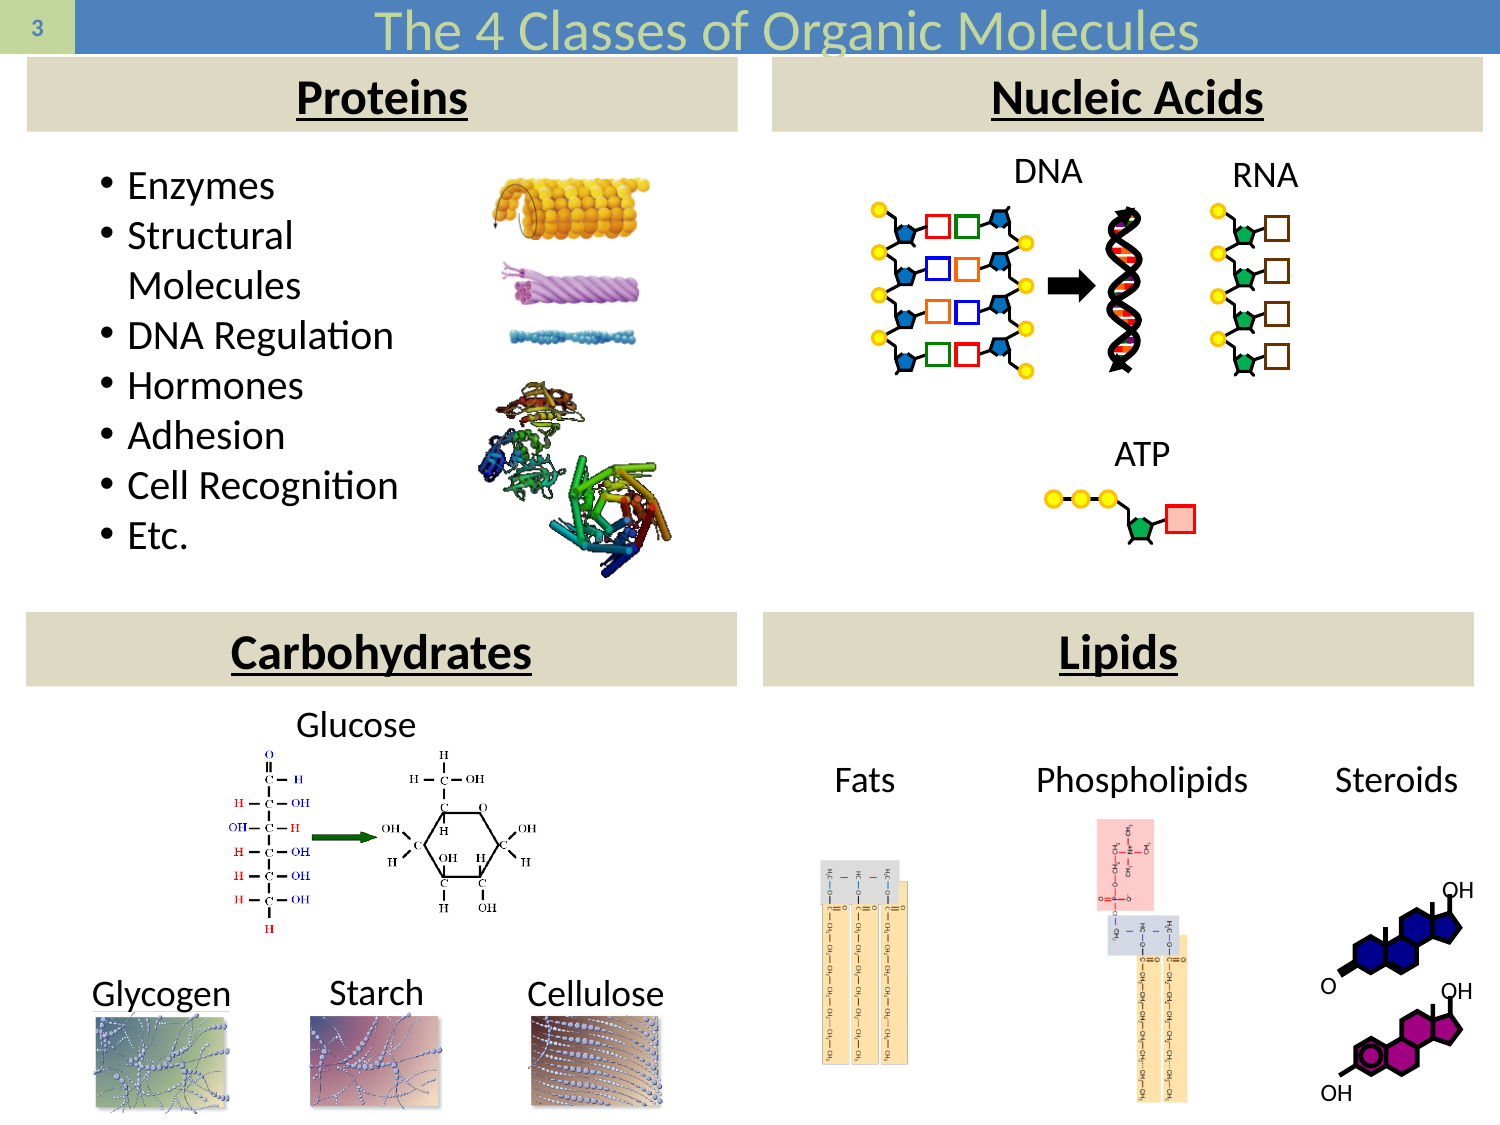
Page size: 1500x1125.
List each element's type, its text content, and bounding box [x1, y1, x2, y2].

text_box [872, 138, 1331, 544]
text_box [84, 149, 677, 584]
text_box Nucleic Acids [772, 56, 1483, 132]
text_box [67, 692, 691, 1114]
text_box Carbohydrates [26, 611, 737, 687]
title The 4 Classes of Organic Molecules [75, 0, 1500, 54]
text_box Proteins [26, 56, 738, 132]
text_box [799, 747, 1484, 1105]
text_box Lipids [763, 611, 1474, 687]
